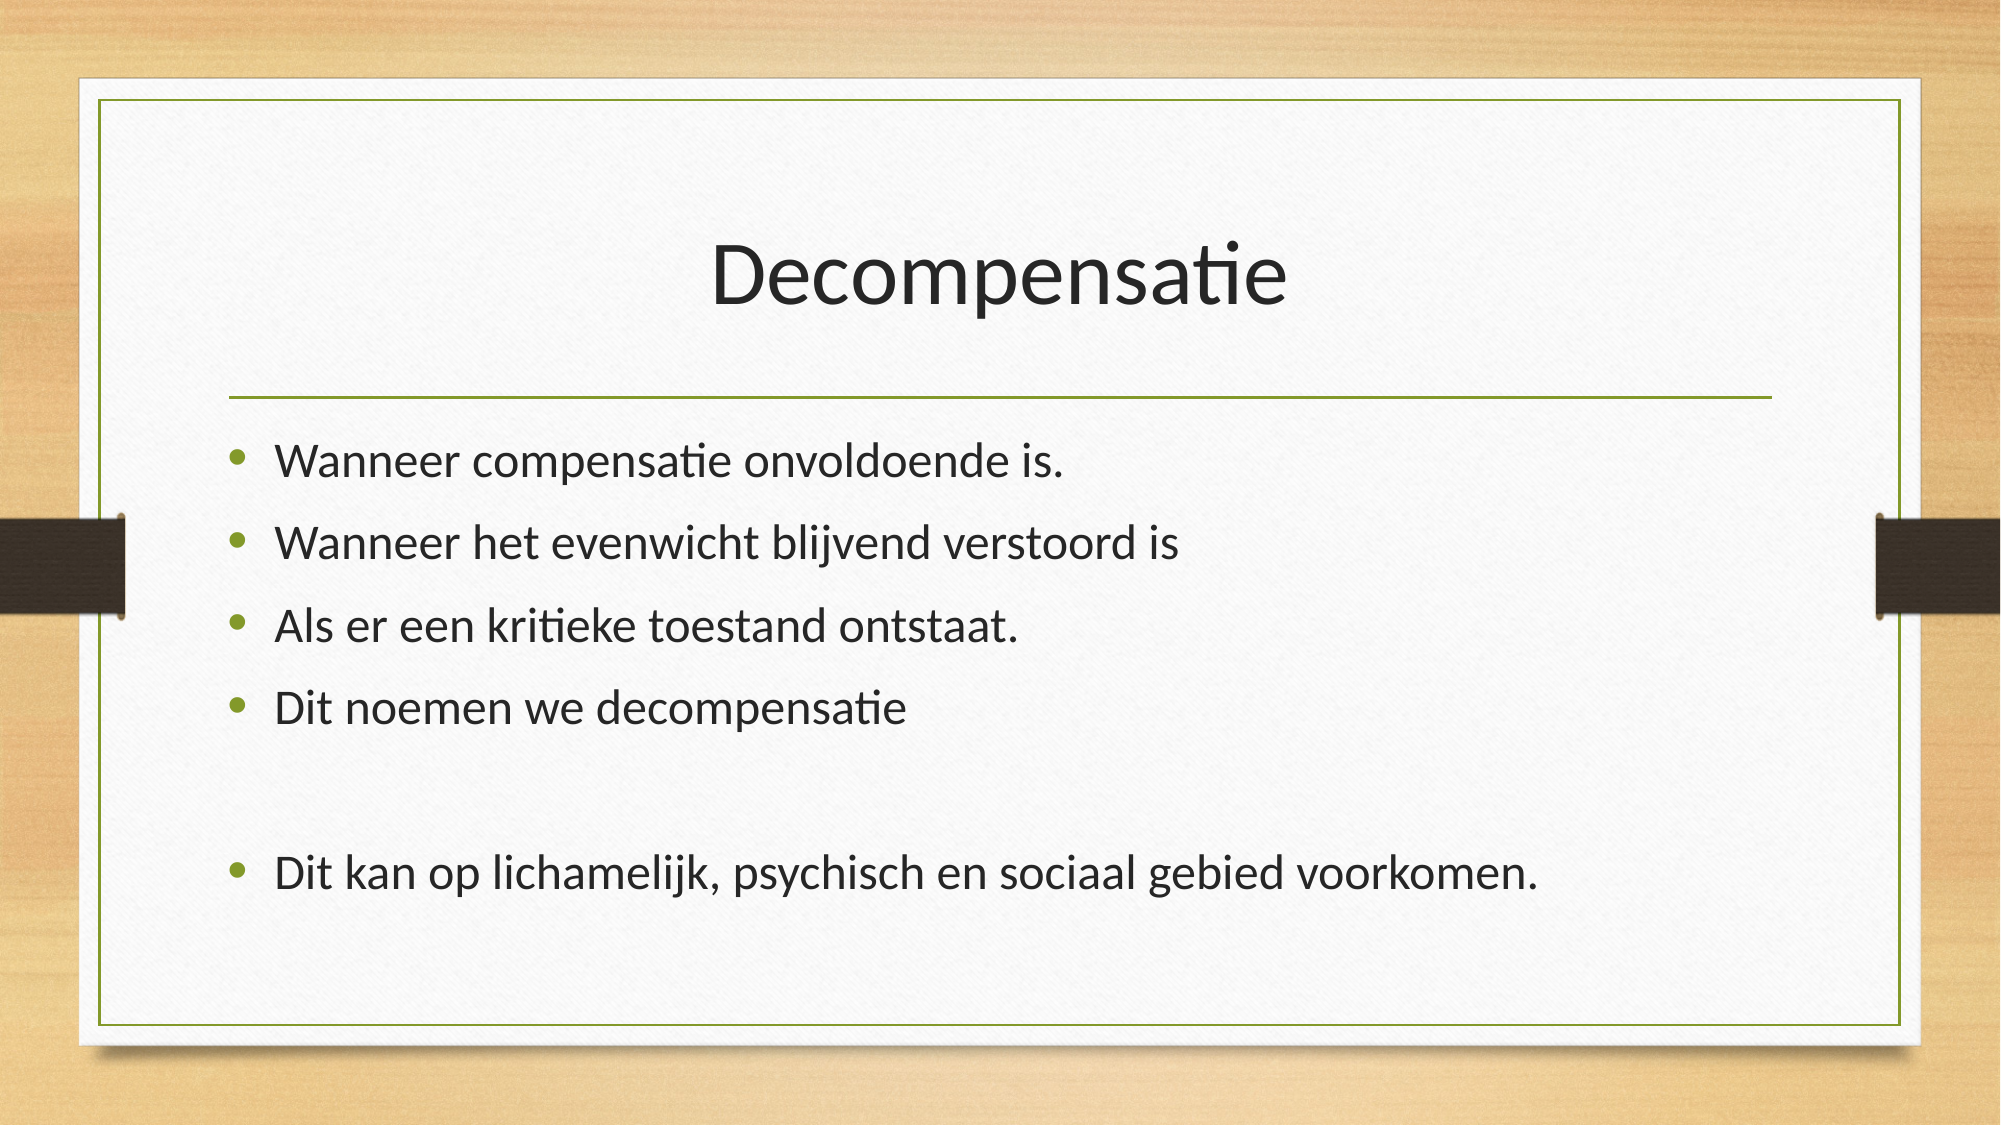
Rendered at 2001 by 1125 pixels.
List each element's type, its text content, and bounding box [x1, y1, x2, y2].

picture [0, 0, 2001, 1125]
title Decompensatie [212, 161, 1788, 375]
list Wanneer compensatie onvoldoende is. Wanneer het evenwicht blijvend verstoord is Als er een kritieke toestand ontstaat. Dit noemen we decompensatie Dit kan op lichamelijk, psychisch en sociaal gebied voorkomen. [212, 419, 1788, 964]
